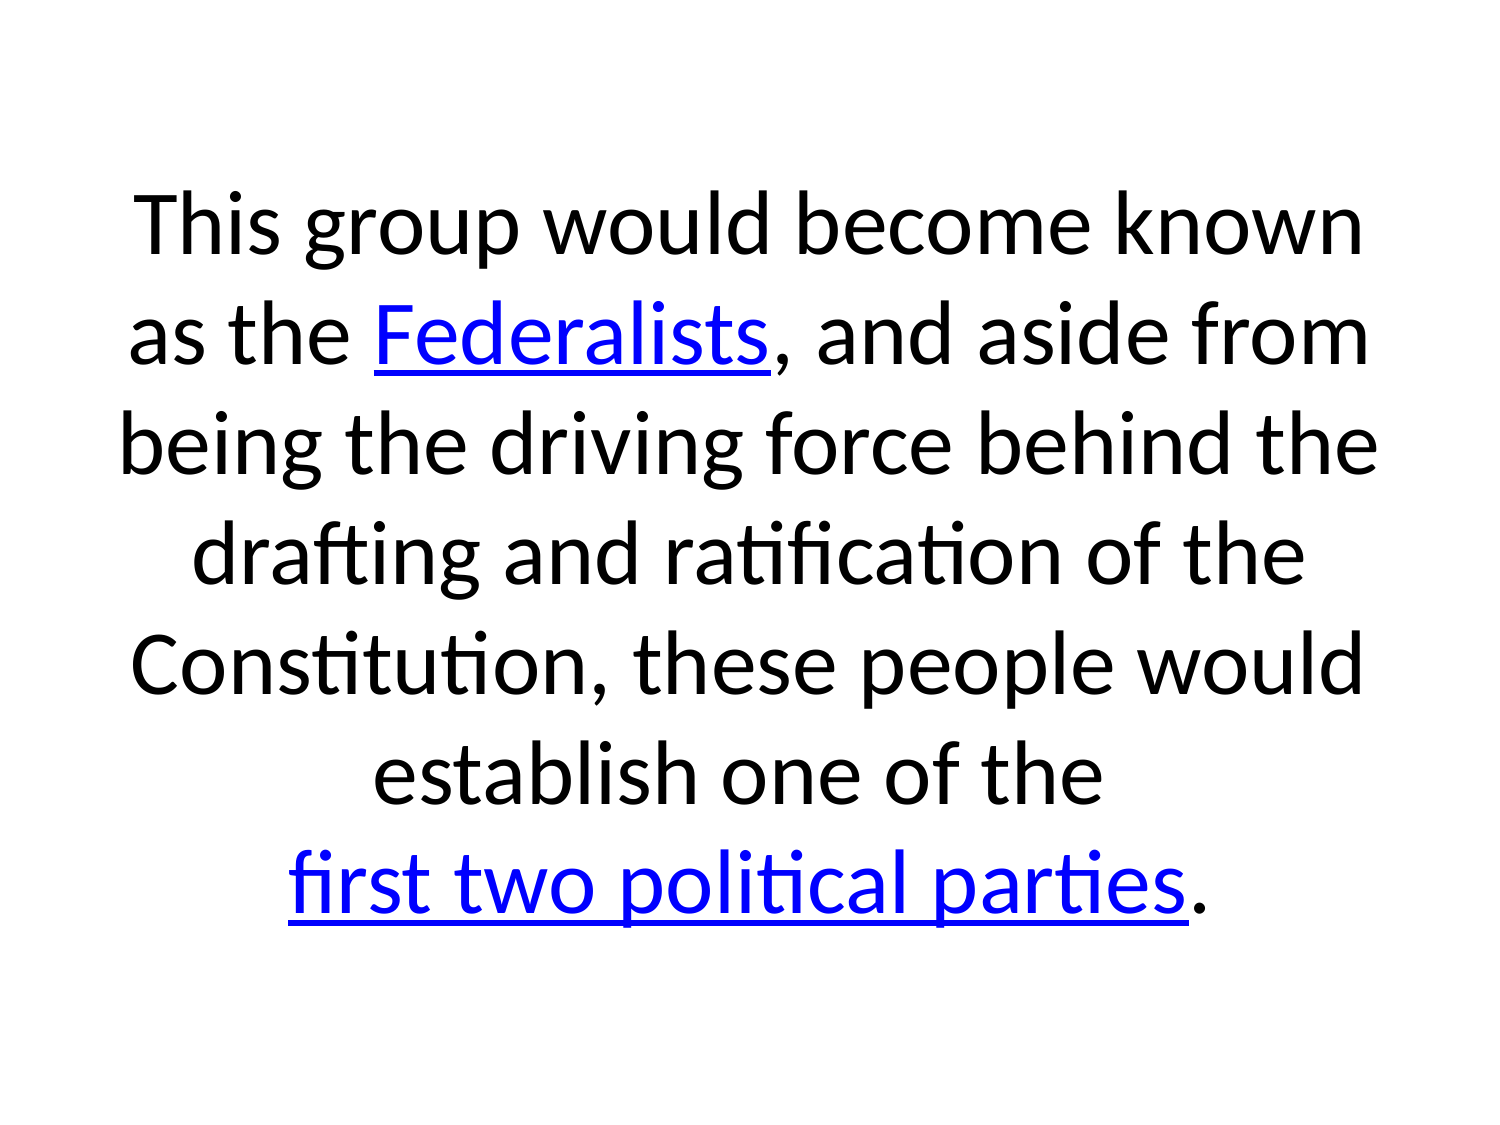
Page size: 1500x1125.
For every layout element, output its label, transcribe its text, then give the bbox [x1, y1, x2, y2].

title This group would become known as the Federalists, and aside from being the driving force behind the drafting and ratification of the Constitution, these people would establish one of the first two political parties. [75, 45, 1425, 1050]
